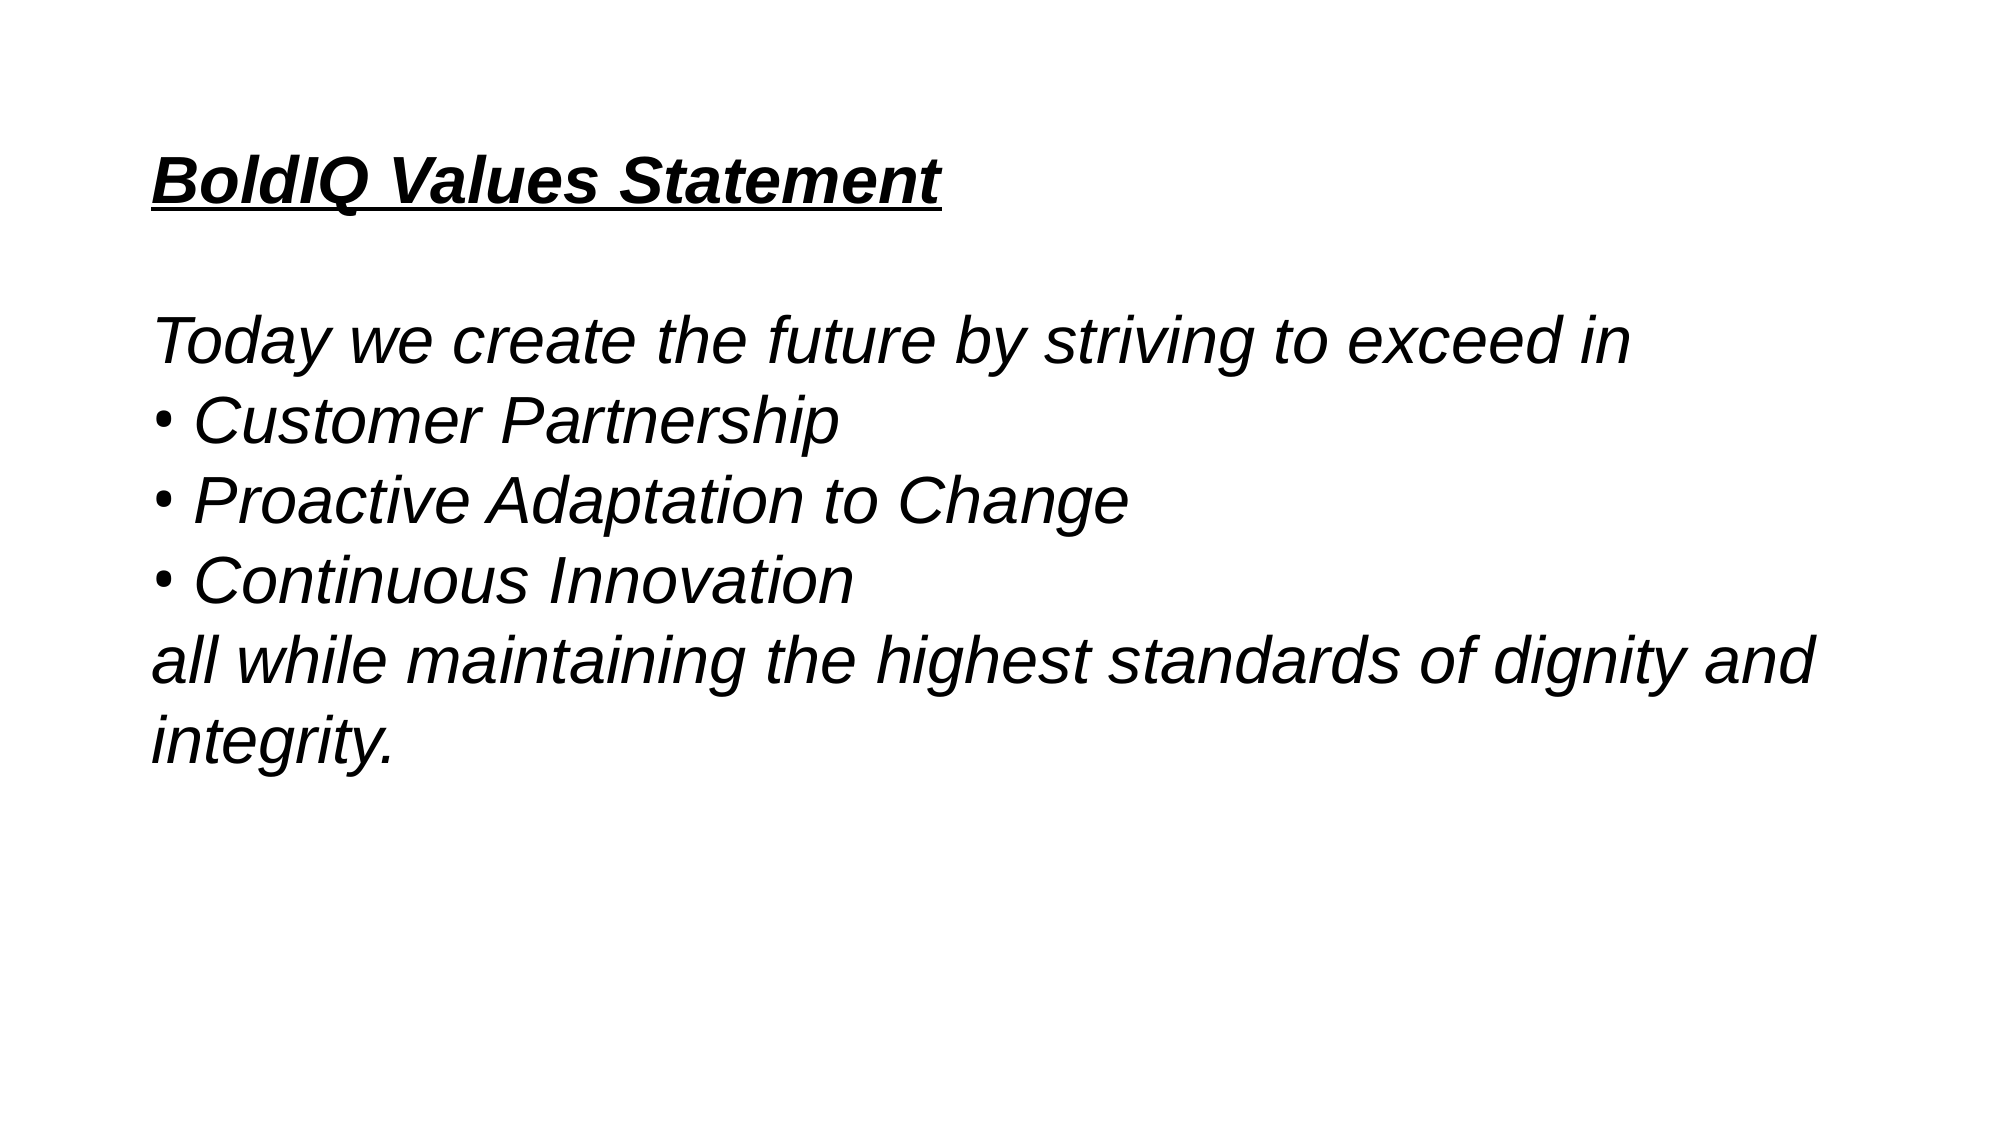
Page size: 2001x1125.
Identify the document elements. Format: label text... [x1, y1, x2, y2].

text_box BoldIQ Values Statement Today we create the future by striving to exceed in • Customer Partnership • Proactive Adaptation to Change • Continuous Innovation all while maintaining the highest standards of dignity and integrity. [136, 129, 1890, 784]
